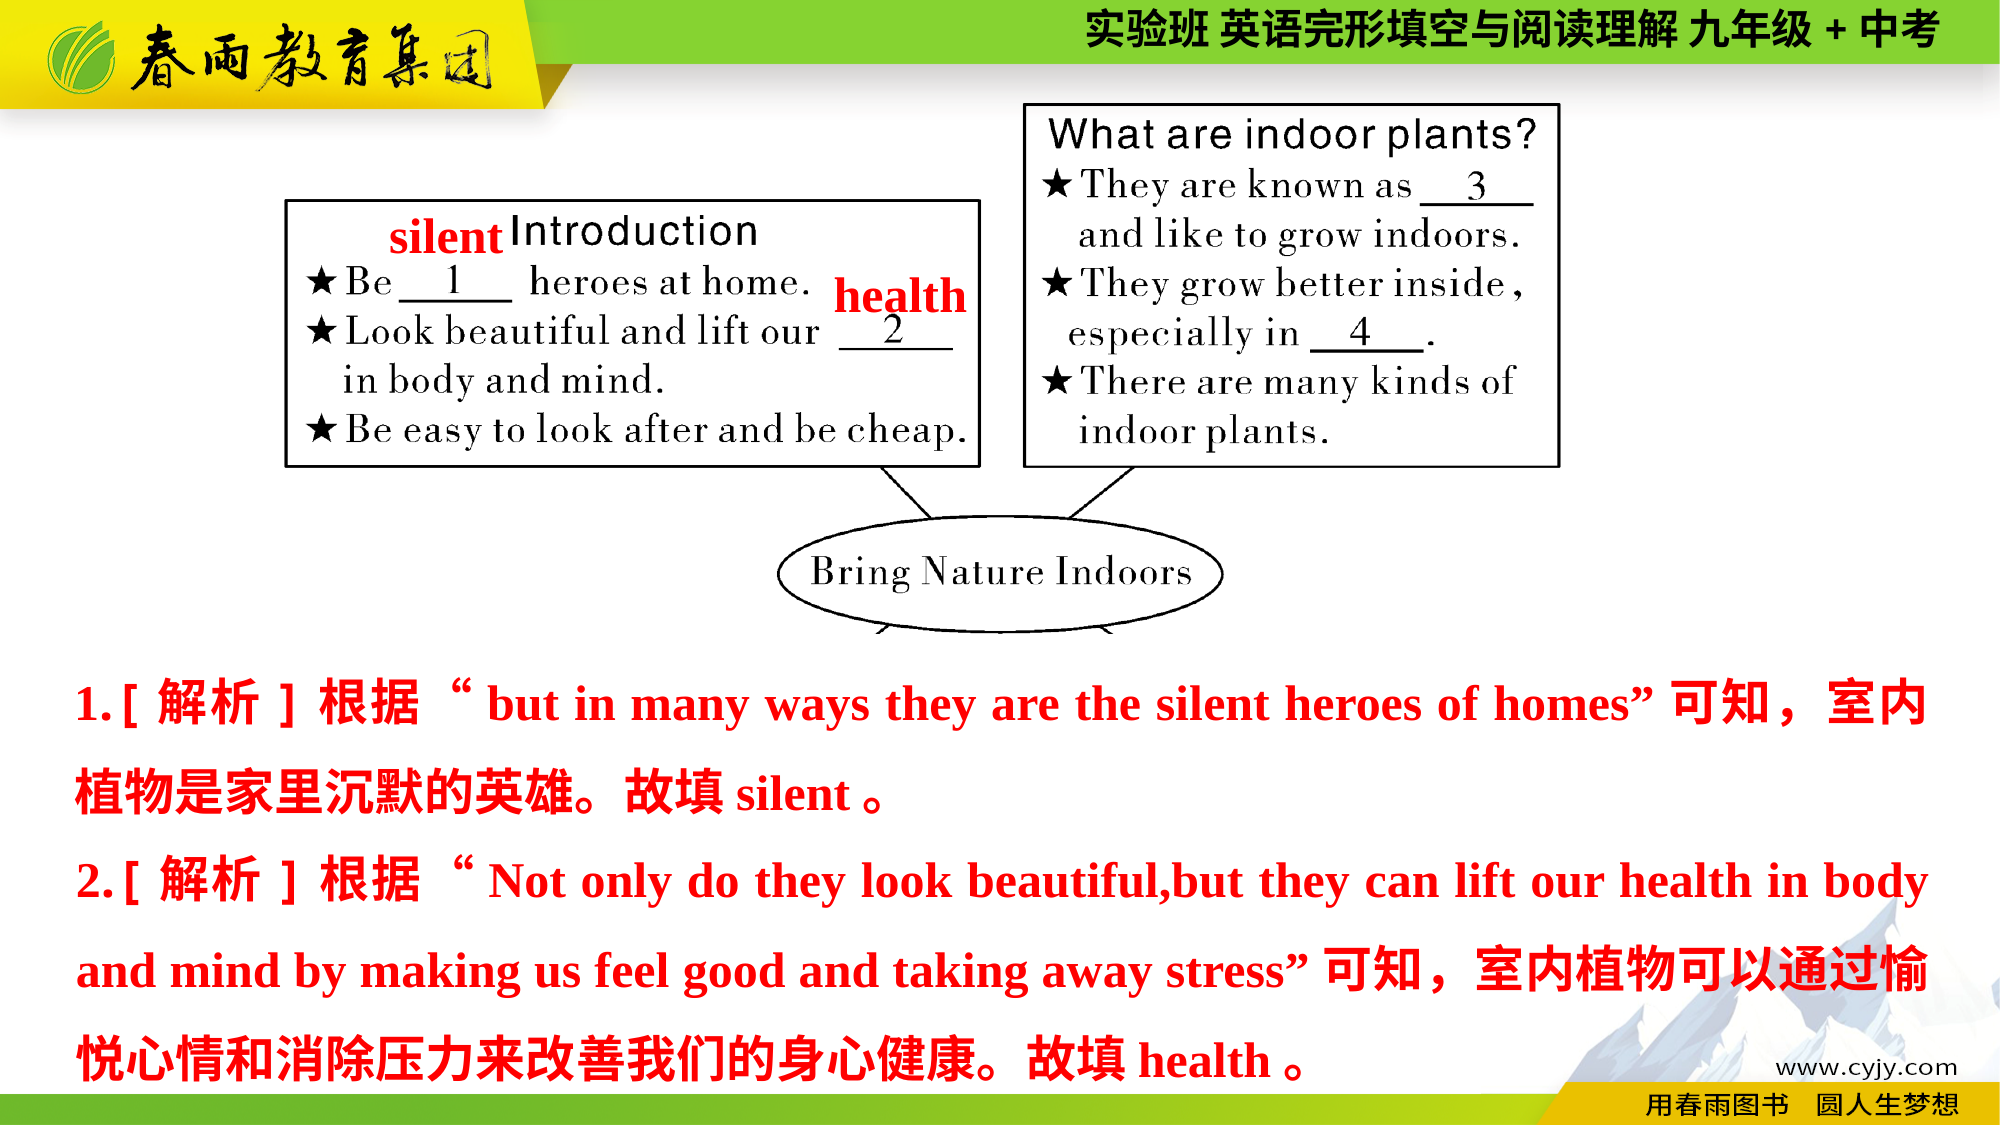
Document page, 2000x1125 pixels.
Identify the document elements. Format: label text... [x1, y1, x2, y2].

picture [0, 0, 2000, 1125]
list 1.[解析]根据“but in many ways they are the silent heroes of homes”可知，室内植物是家里沉默的英雄。故填silent。 [59, 633, 1944, 831]
text_box 2.[解析]根据“Not only do they look beautiful,but they can lift our health in body and mind by making us feel good and taking away stress”可知，室内植物可以通过愉悦心情和消除压力来改善我们的身心健康。故填health。 [60, 810, 1945, 1096]
